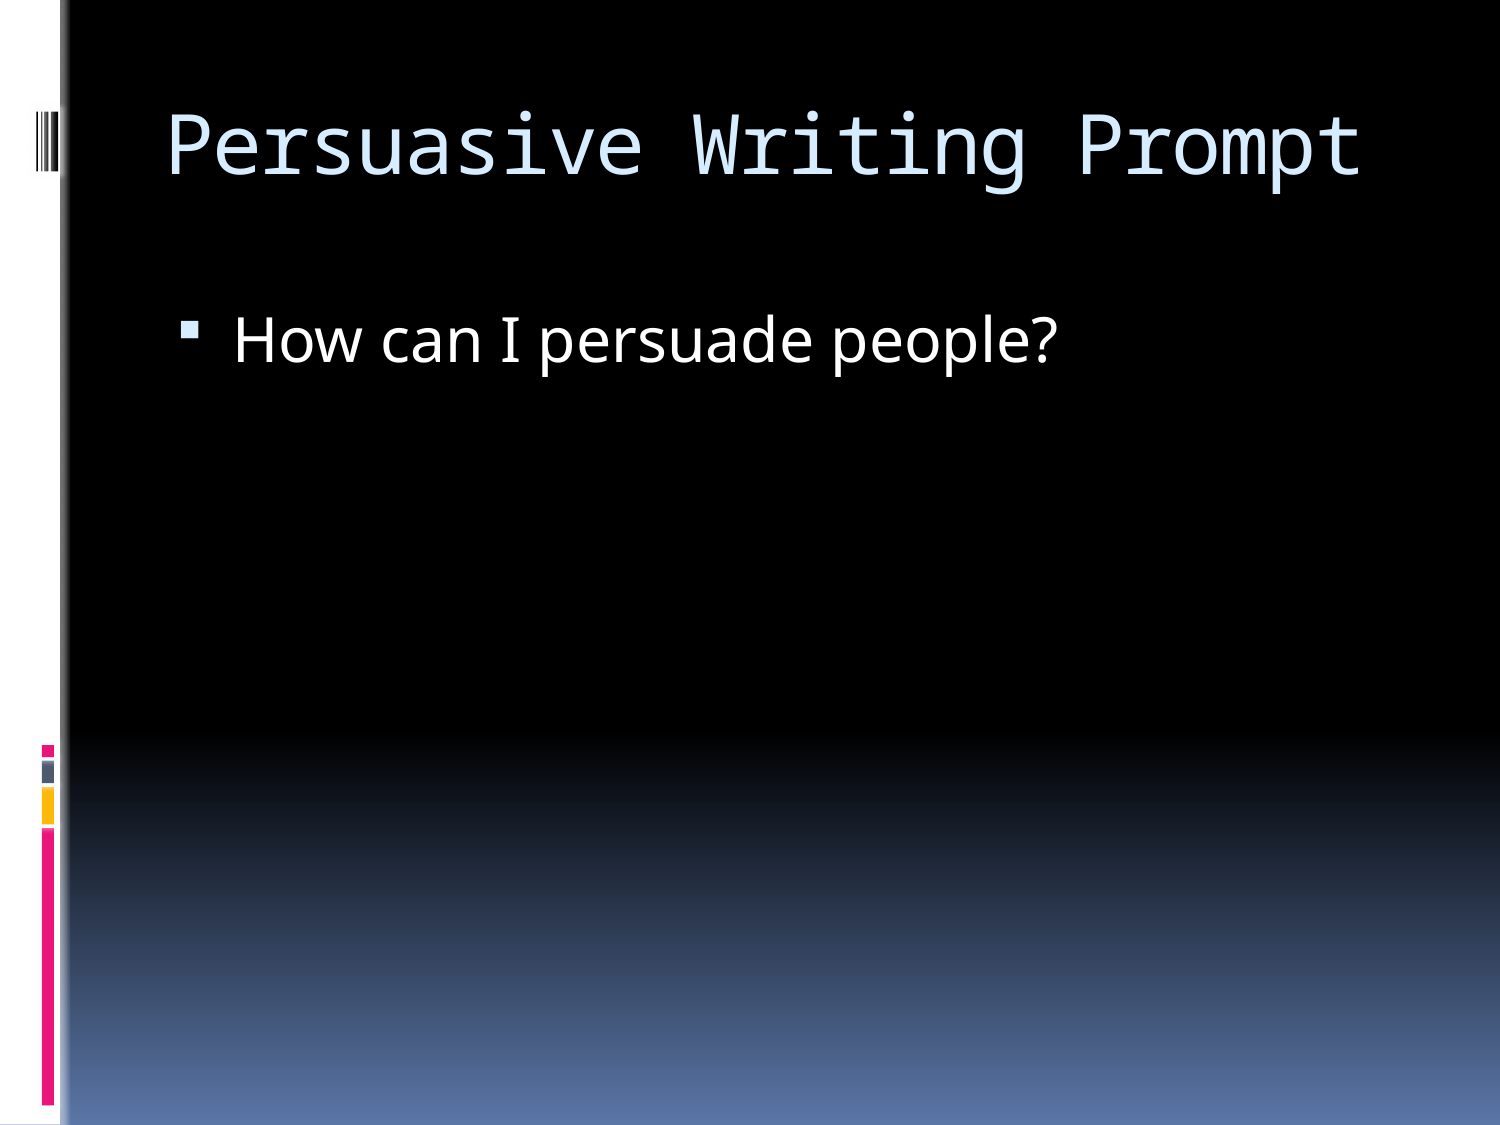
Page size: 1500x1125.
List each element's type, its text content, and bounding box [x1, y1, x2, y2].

list How can I persuade people? [150, 292, 1425, 1043]
title Persuasive Writing Prompt [150, 83, 1425, 234]
